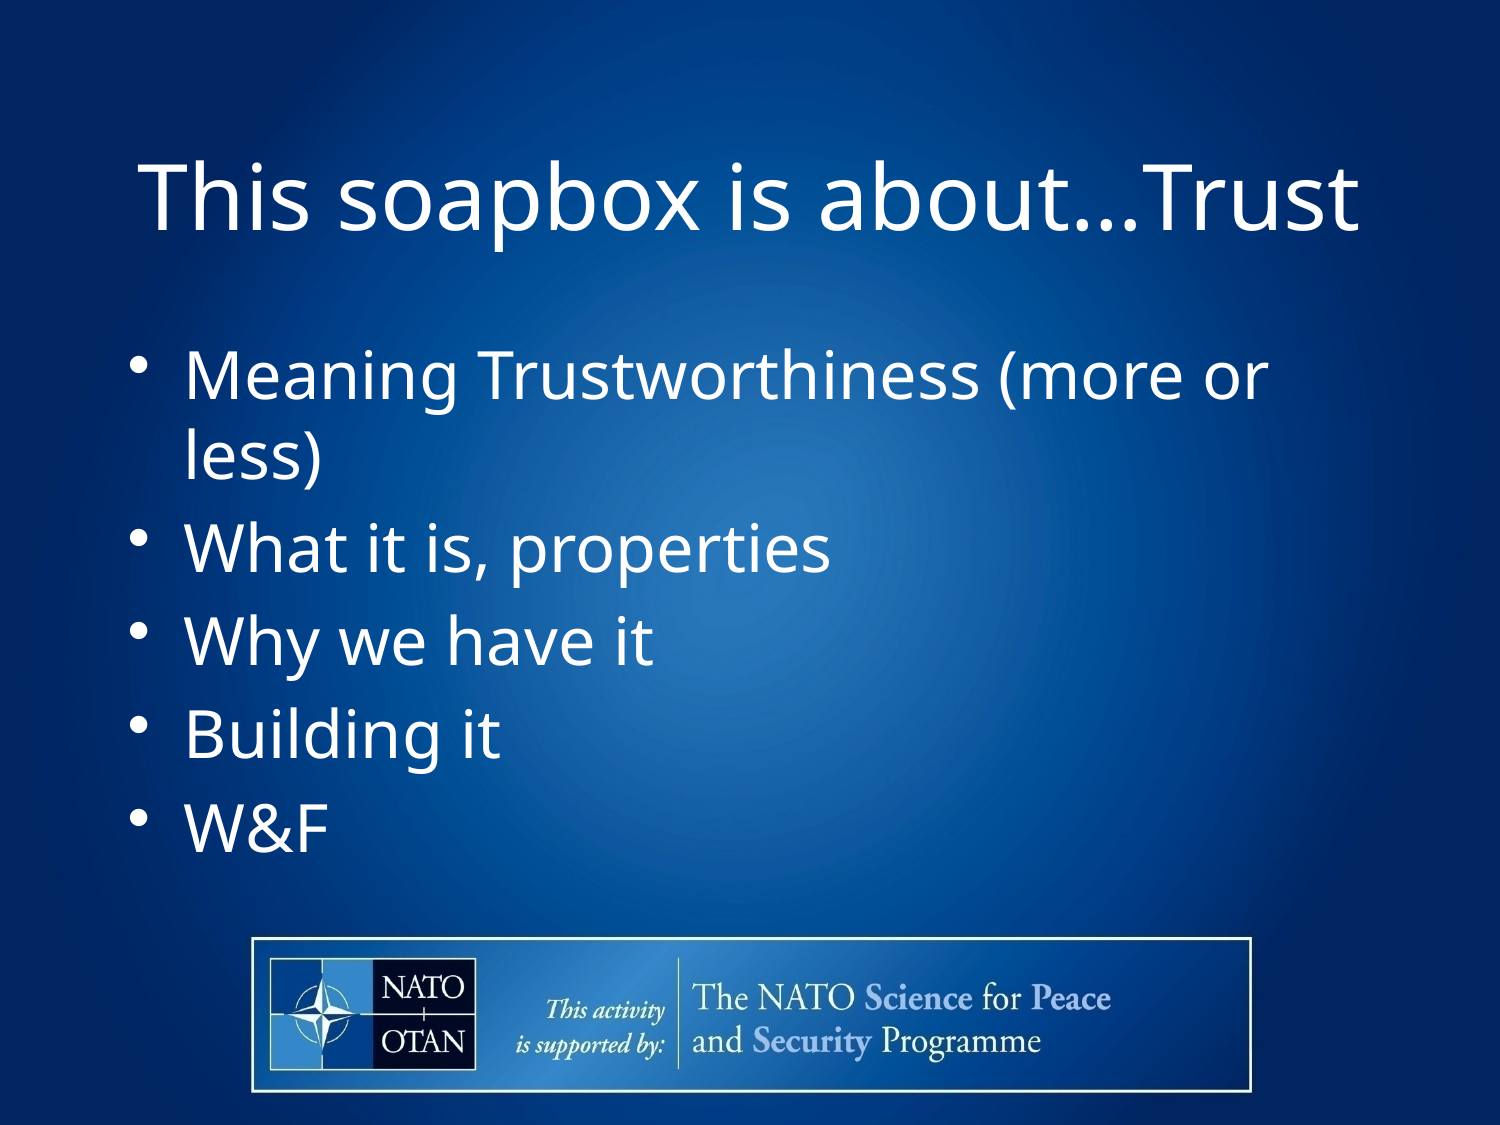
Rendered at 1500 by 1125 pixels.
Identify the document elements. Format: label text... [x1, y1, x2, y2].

list Meaning Trustworthiness (more or less) What it is, properties Why we have it Building it W&F [112, 324, 1388, 913]
picture [0, 0, 1500, 1125]
title This soapbox is about…Trust [112, 99, 1388, 288]
